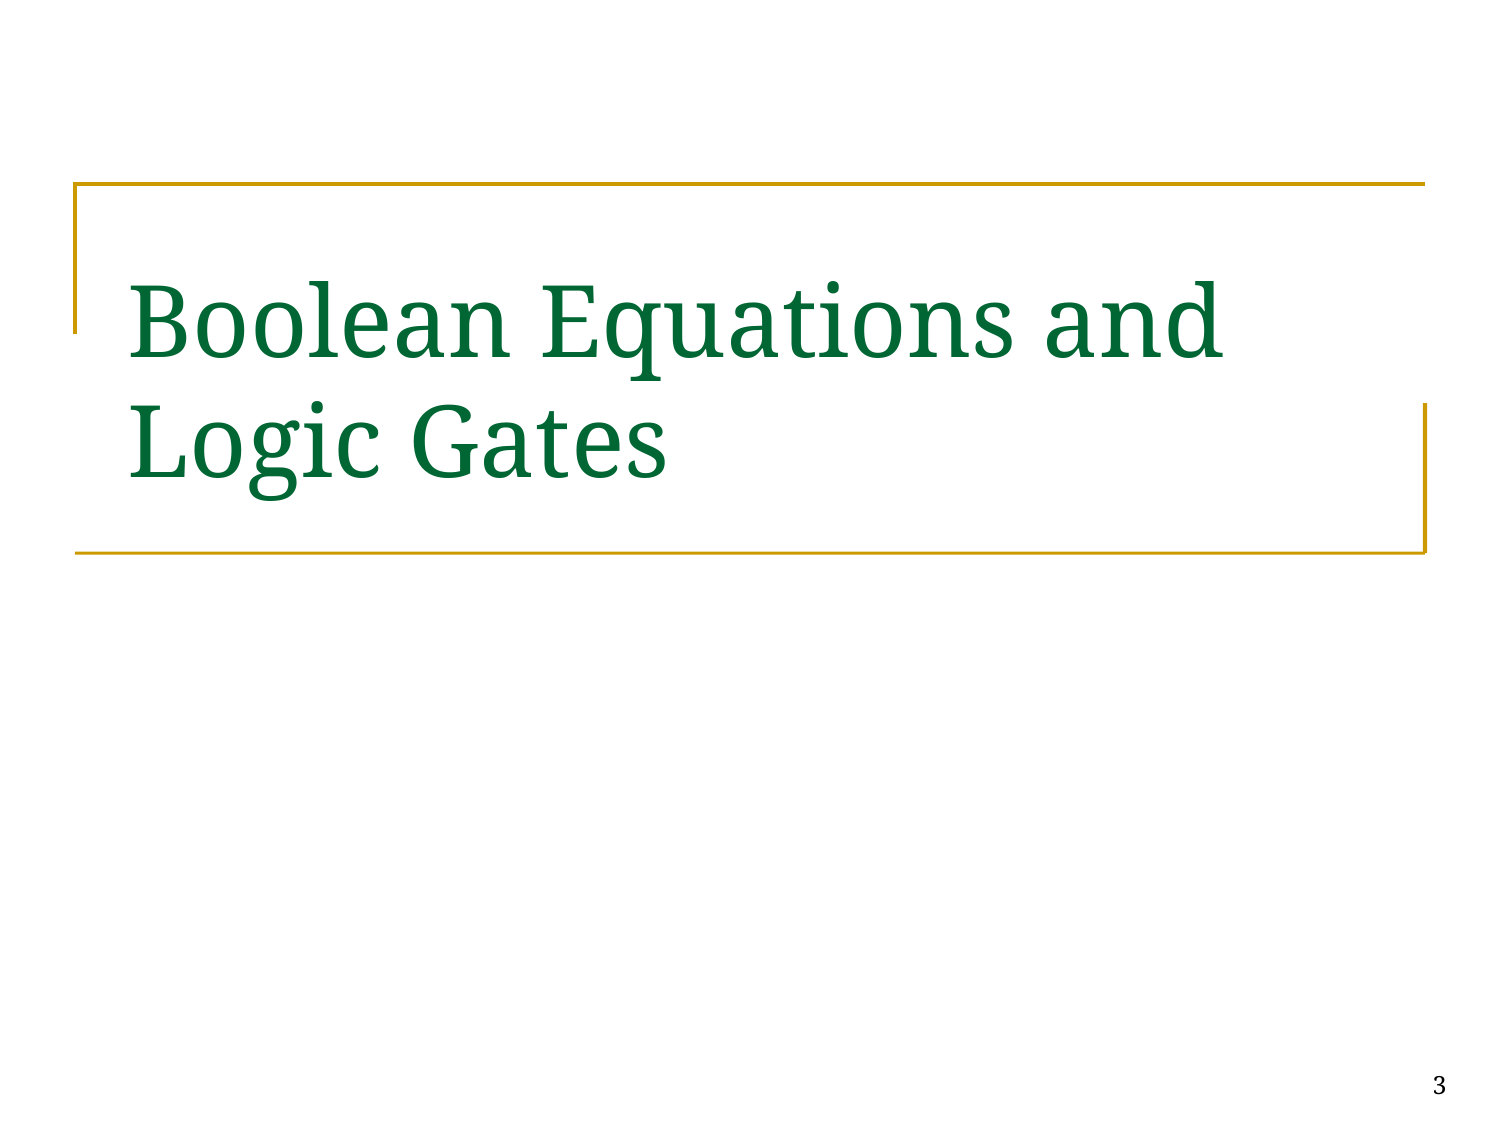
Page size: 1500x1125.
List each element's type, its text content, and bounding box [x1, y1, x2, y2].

slide_number 3 [1111, 1036, 1462, 1112]
title Boolean Equations and Logic Gates [112, 249, 1413, 538]
